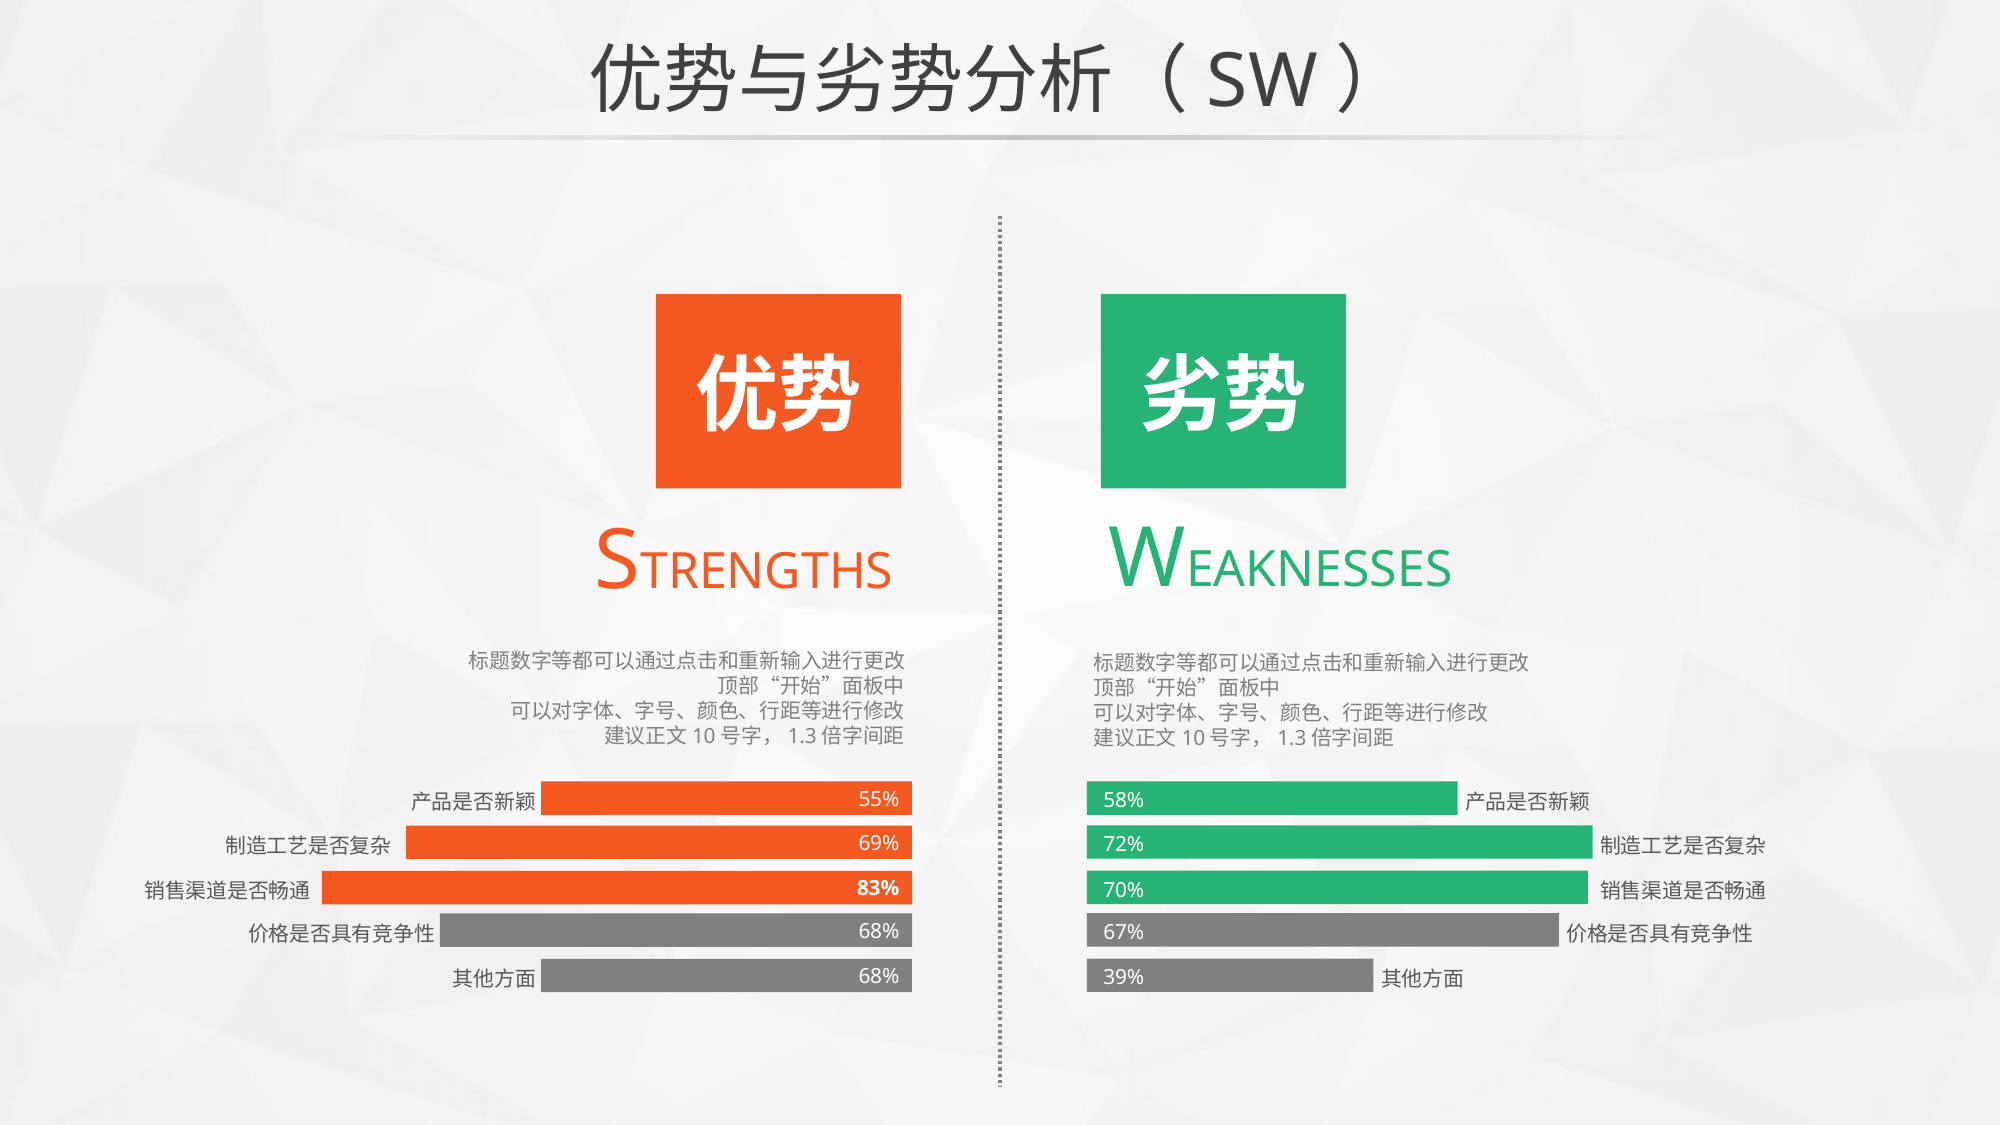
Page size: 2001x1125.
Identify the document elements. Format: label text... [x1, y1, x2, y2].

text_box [282, 958, 913, 995]
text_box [282, 781, 913, 818]
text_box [1086, 958, 1634, 995]
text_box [138, 825, 913, 862]
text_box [1100, 294, 1556, 609]
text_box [57, 870, 913, 908]
text_box 标题数字等都可以通过点击和重新输入进行更改 顶部“开始”面板中 可以对字体、字号、颜色、行距等进行修改 建议正文10号字，1.3倍字间距 [97, 640, 920, 765]
text_box 标题数字等都可以通过点击和重新输入进行更改 顶部“开始”面板中 可以对字体、字号、颜色、行距等进行修改 建议正文10号字，1.3倍字间距 [1078, 642, 1902, 766]
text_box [467, 294, 902, 610]
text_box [1086, 870, 1853, 908]
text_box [182, 913, 913, 950]
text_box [1086, 825, 1853, 862]
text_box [1086, 913, 1820, 950]
text_box 优势与劣势分析（SW） [574, 23, 1426, 129]
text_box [1086, 781, 1719, 818]
